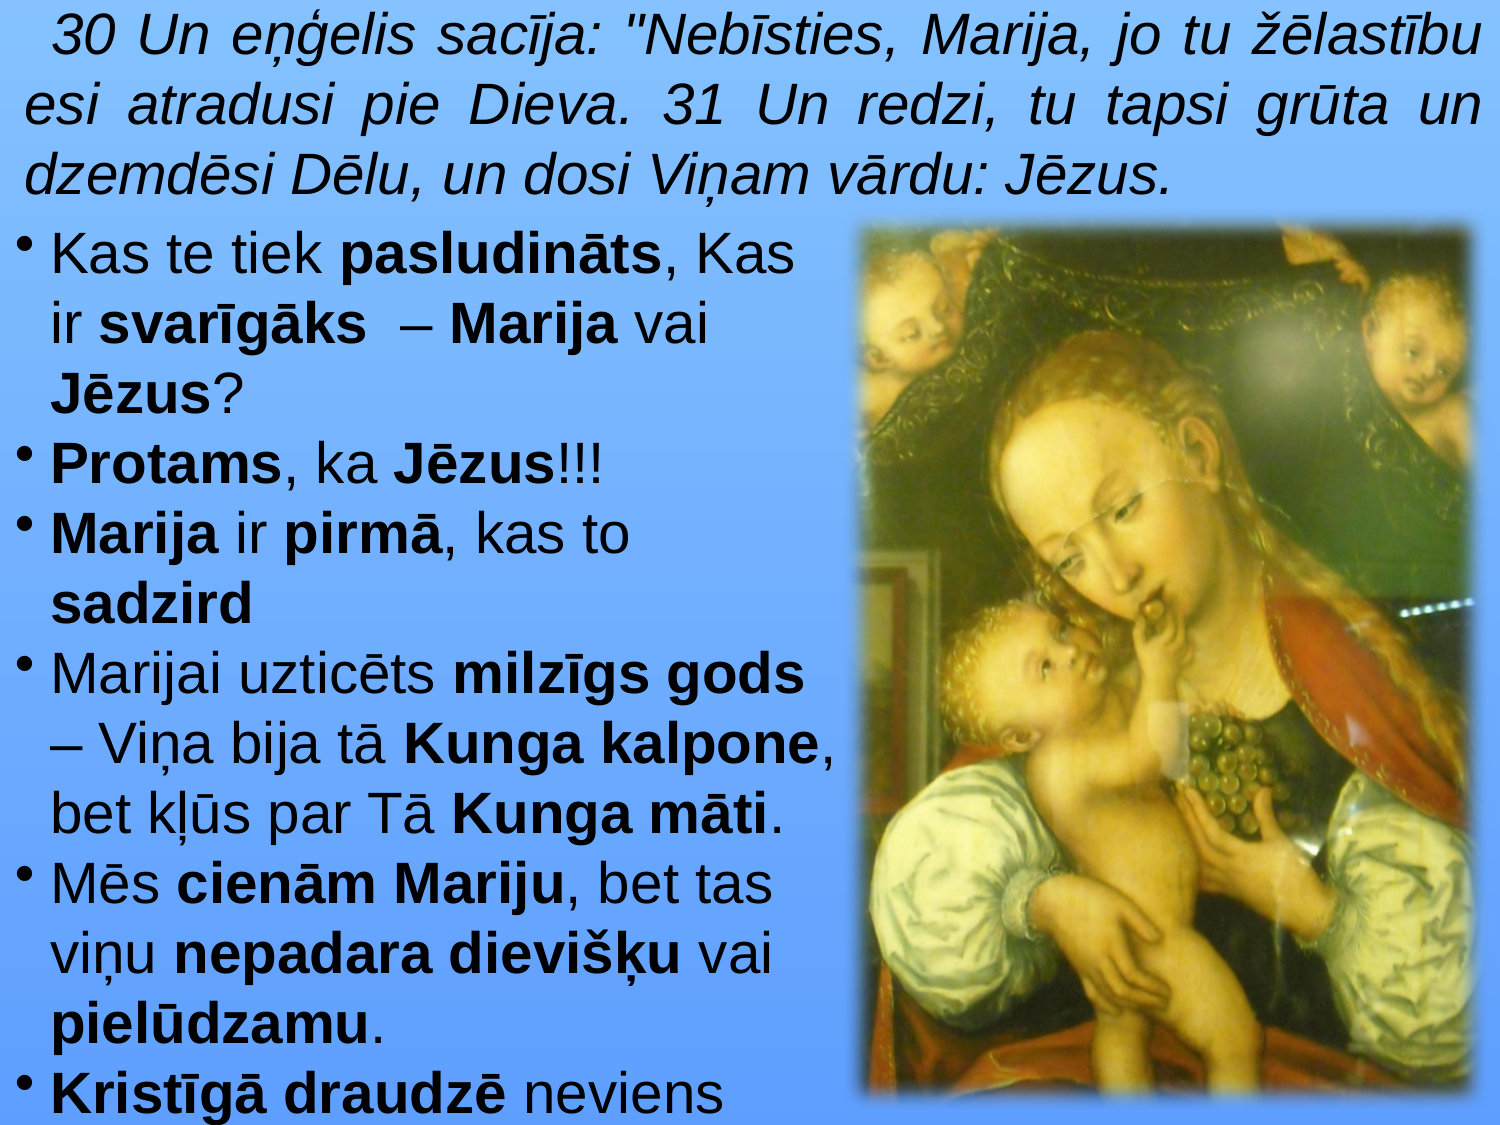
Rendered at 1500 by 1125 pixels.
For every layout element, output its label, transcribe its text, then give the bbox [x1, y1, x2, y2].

list 30 Un eņģelis sacīja: "Nebīsties, Marija, jo tu žēlastību esi atradusi pie Dieva. 31 Un redzi, tu tapsi grūta un dzemdēsi Dēlu, un dosi Viņam vārdu: Jēzus. [0, 0, 1500, 351]
picture [843, 207, 1489, 1113]
text_box Kas te tiek pasludināts, Kas ir svarīgāks – Marija vai Jēzus? Protams, ka Jēzus!!! Marija ir pirmā, kas to sadzird Marijai uzticēts milzīgs gods – Viņa bija tā Kunga kalpone, bet kļūs par Tā Kunga māti. Mēs cienām Mariju, bet tas viņu nepadara dievišķu vai pielūdzamu. Kristīgā draudzē neviens netiek liels ar savu darbu, bet ar tā Kunga darbu. [0, 208, 857, 1125]
